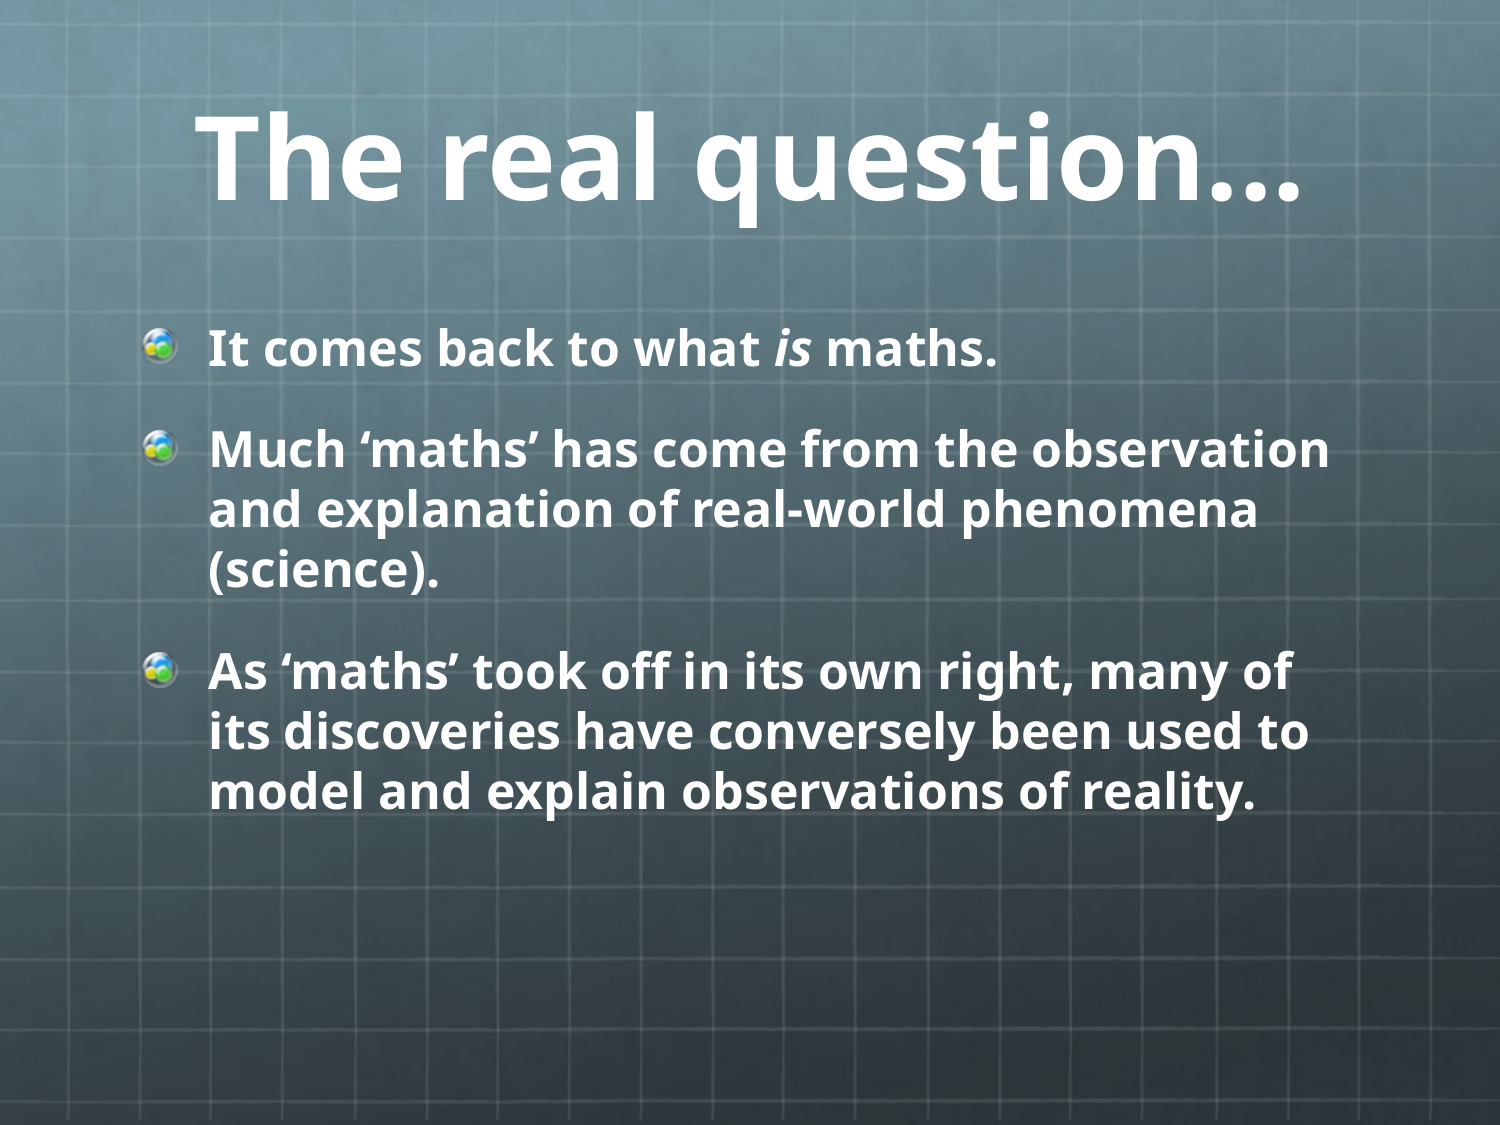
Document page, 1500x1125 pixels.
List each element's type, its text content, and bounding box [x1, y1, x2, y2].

list It comes back to what is maths. Much ‘maths’ has come from the observation and explanation of real-world phenomena (science). As ‘maths’ took off in its own right, many of its discoveries have conversely been used to model and explain observations of reality. [127, 308, 1372, 958]
picture [0, 0, 1500, 1125]
title The real question... [127, 17, 1372, 289]
